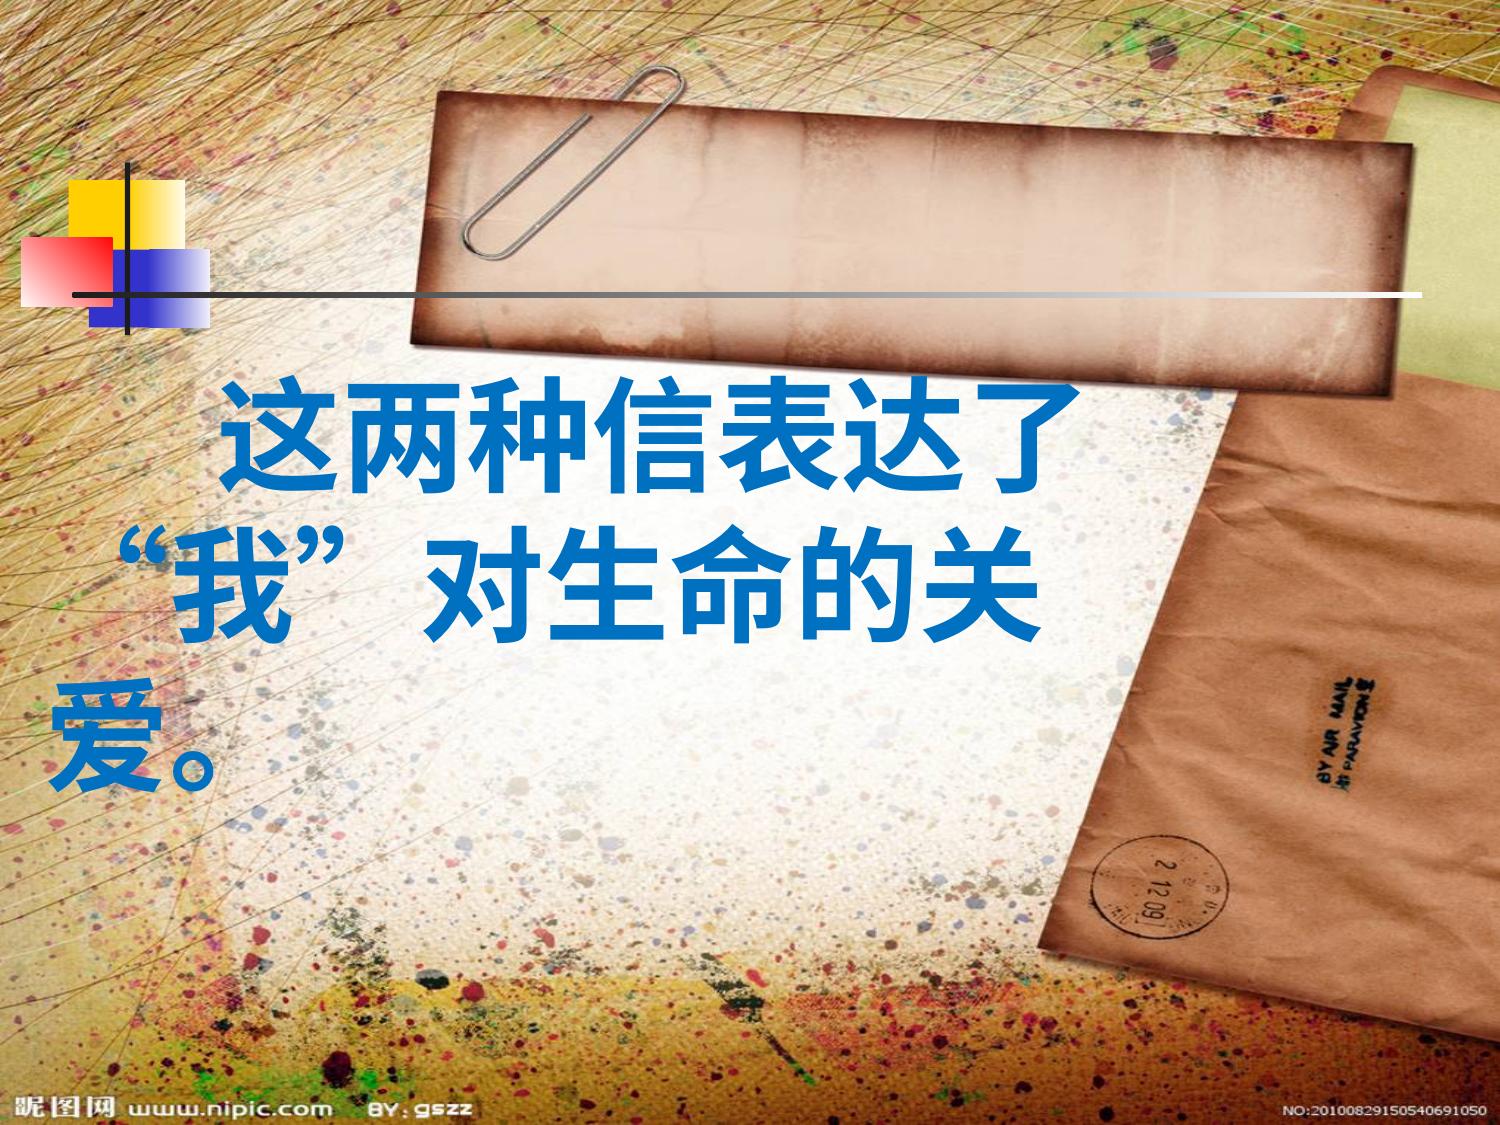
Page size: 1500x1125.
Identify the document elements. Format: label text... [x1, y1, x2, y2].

picture [0, 0, 1500, 1125]
text_box 这两种信表达了“我”对生命的关爱。 [29, 349, 1254, 815]
